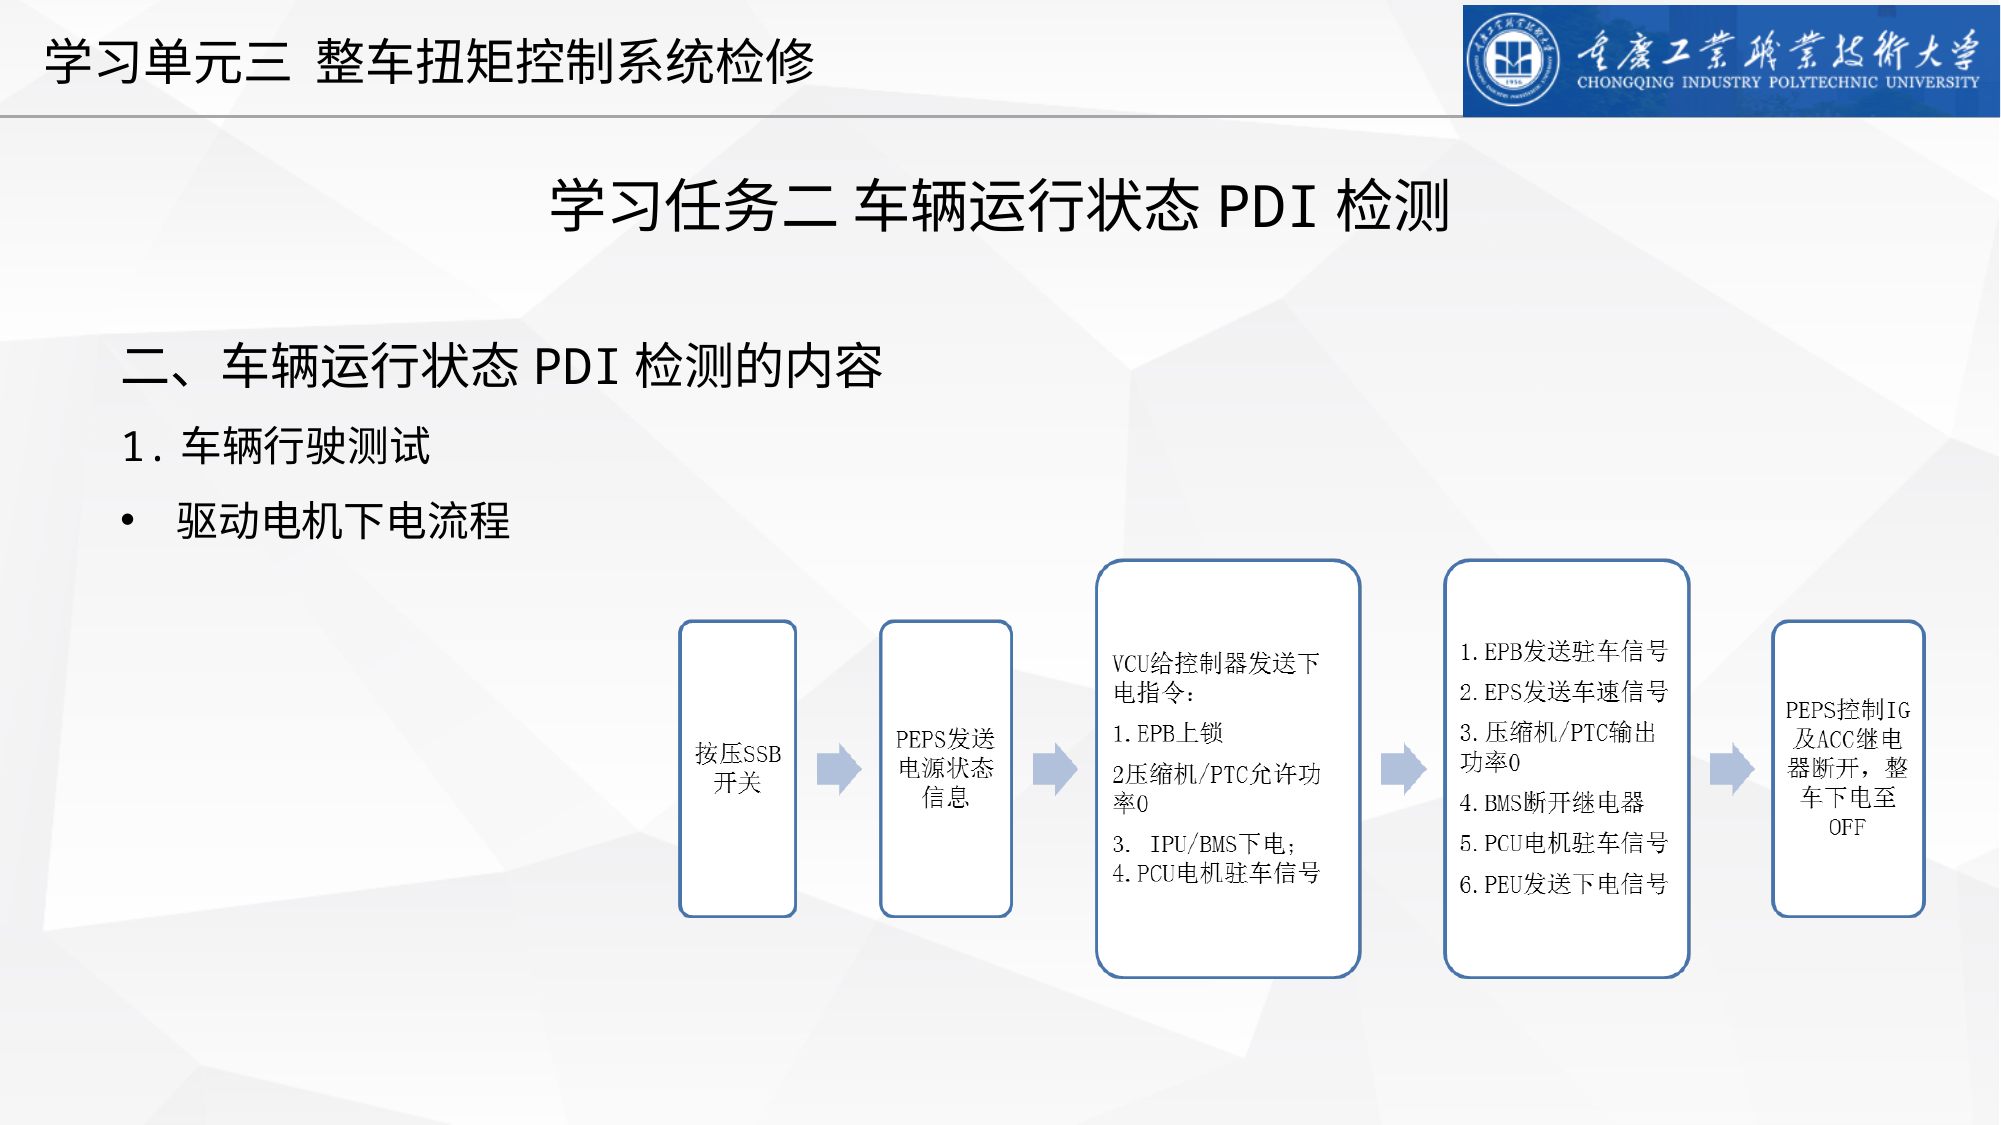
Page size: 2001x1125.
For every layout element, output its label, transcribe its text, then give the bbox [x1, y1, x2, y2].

picture [0, 0, 2001, 117]
text_box 学习任务二 车辆运行状态PDI检测 [433, 161, 1567, 247]
picture [0, 118, 1999, 1125]
text_box 二、车辆运行状态PDI检测的内容 1.车辆行驶测试 驱动电机下电流程 [105, 297, 903, 552]
